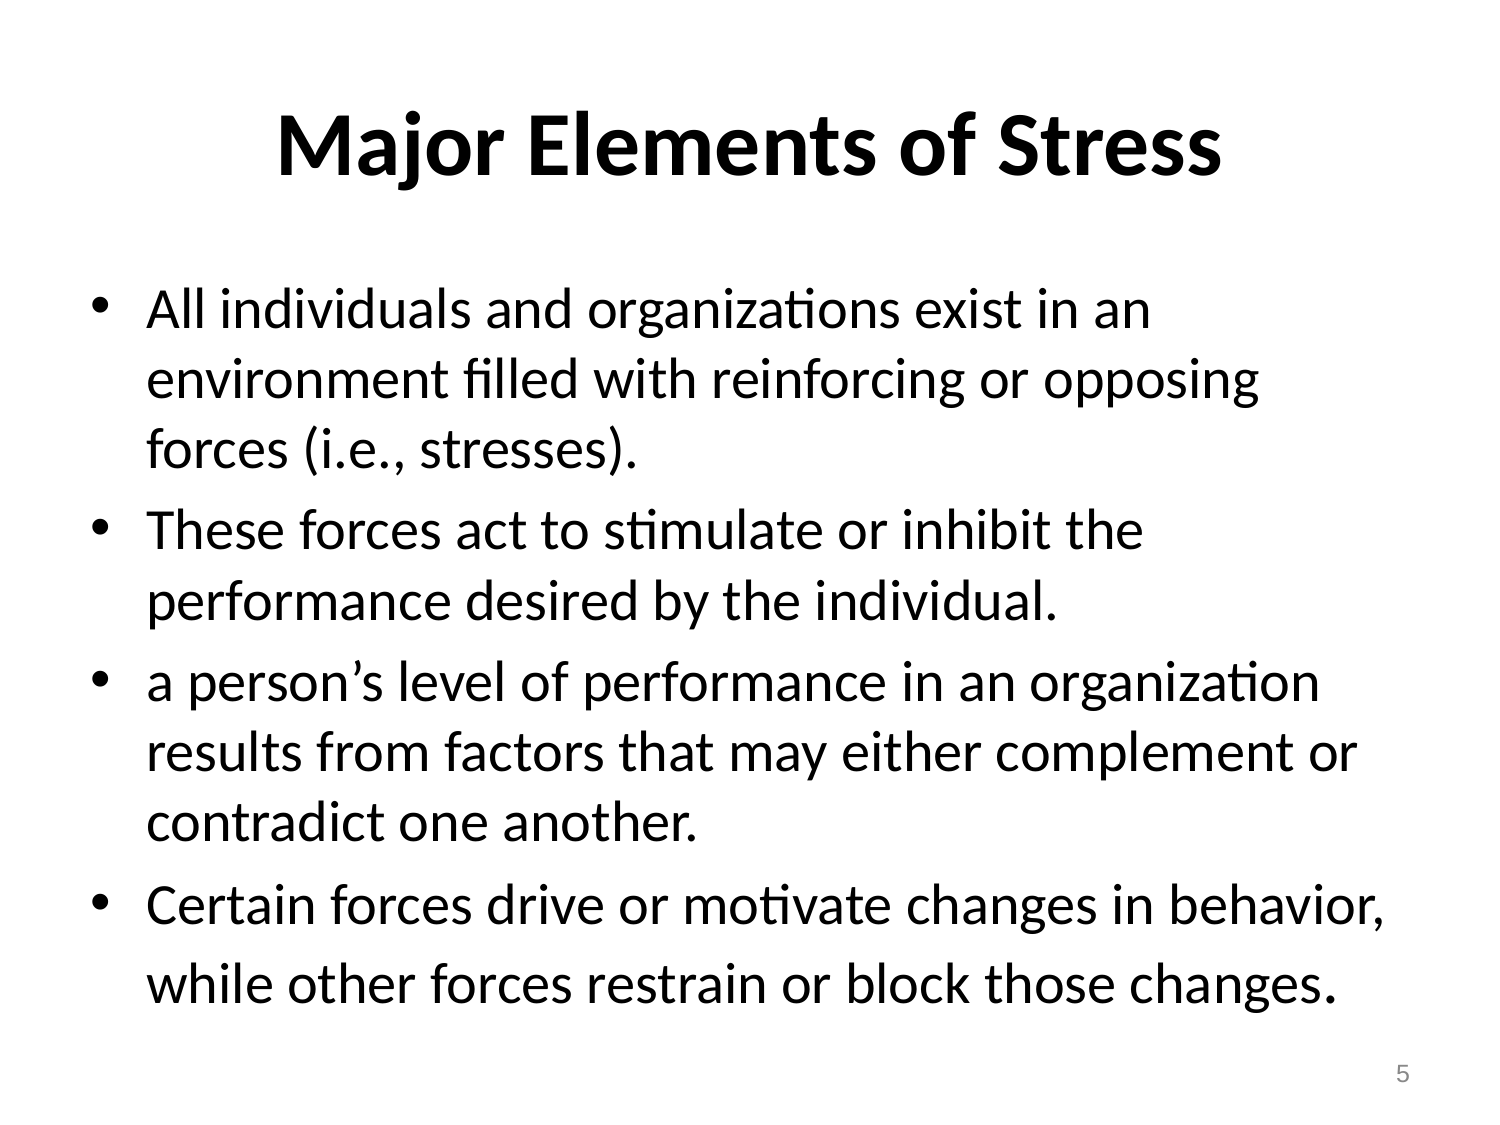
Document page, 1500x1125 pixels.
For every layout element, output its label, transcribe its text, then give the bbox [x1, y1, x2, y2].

slide_number 5 [1074, 1042, 1425, 1103]
list All individuals and organizations exist in an environment filled with reinforcing or opposing forces (i.e., stresses). These forces act to stimulate or inhibit the performance desired by the individual. a person’s level of performance in an organization results from factors that may either complement or contradict one another. Certain forces drive or motivate changes in behavior, while other forces restrain or block those changes. [75, 262, 1425, 1125]
title Major Elements of Stress [75, 45, 1425, 233]
